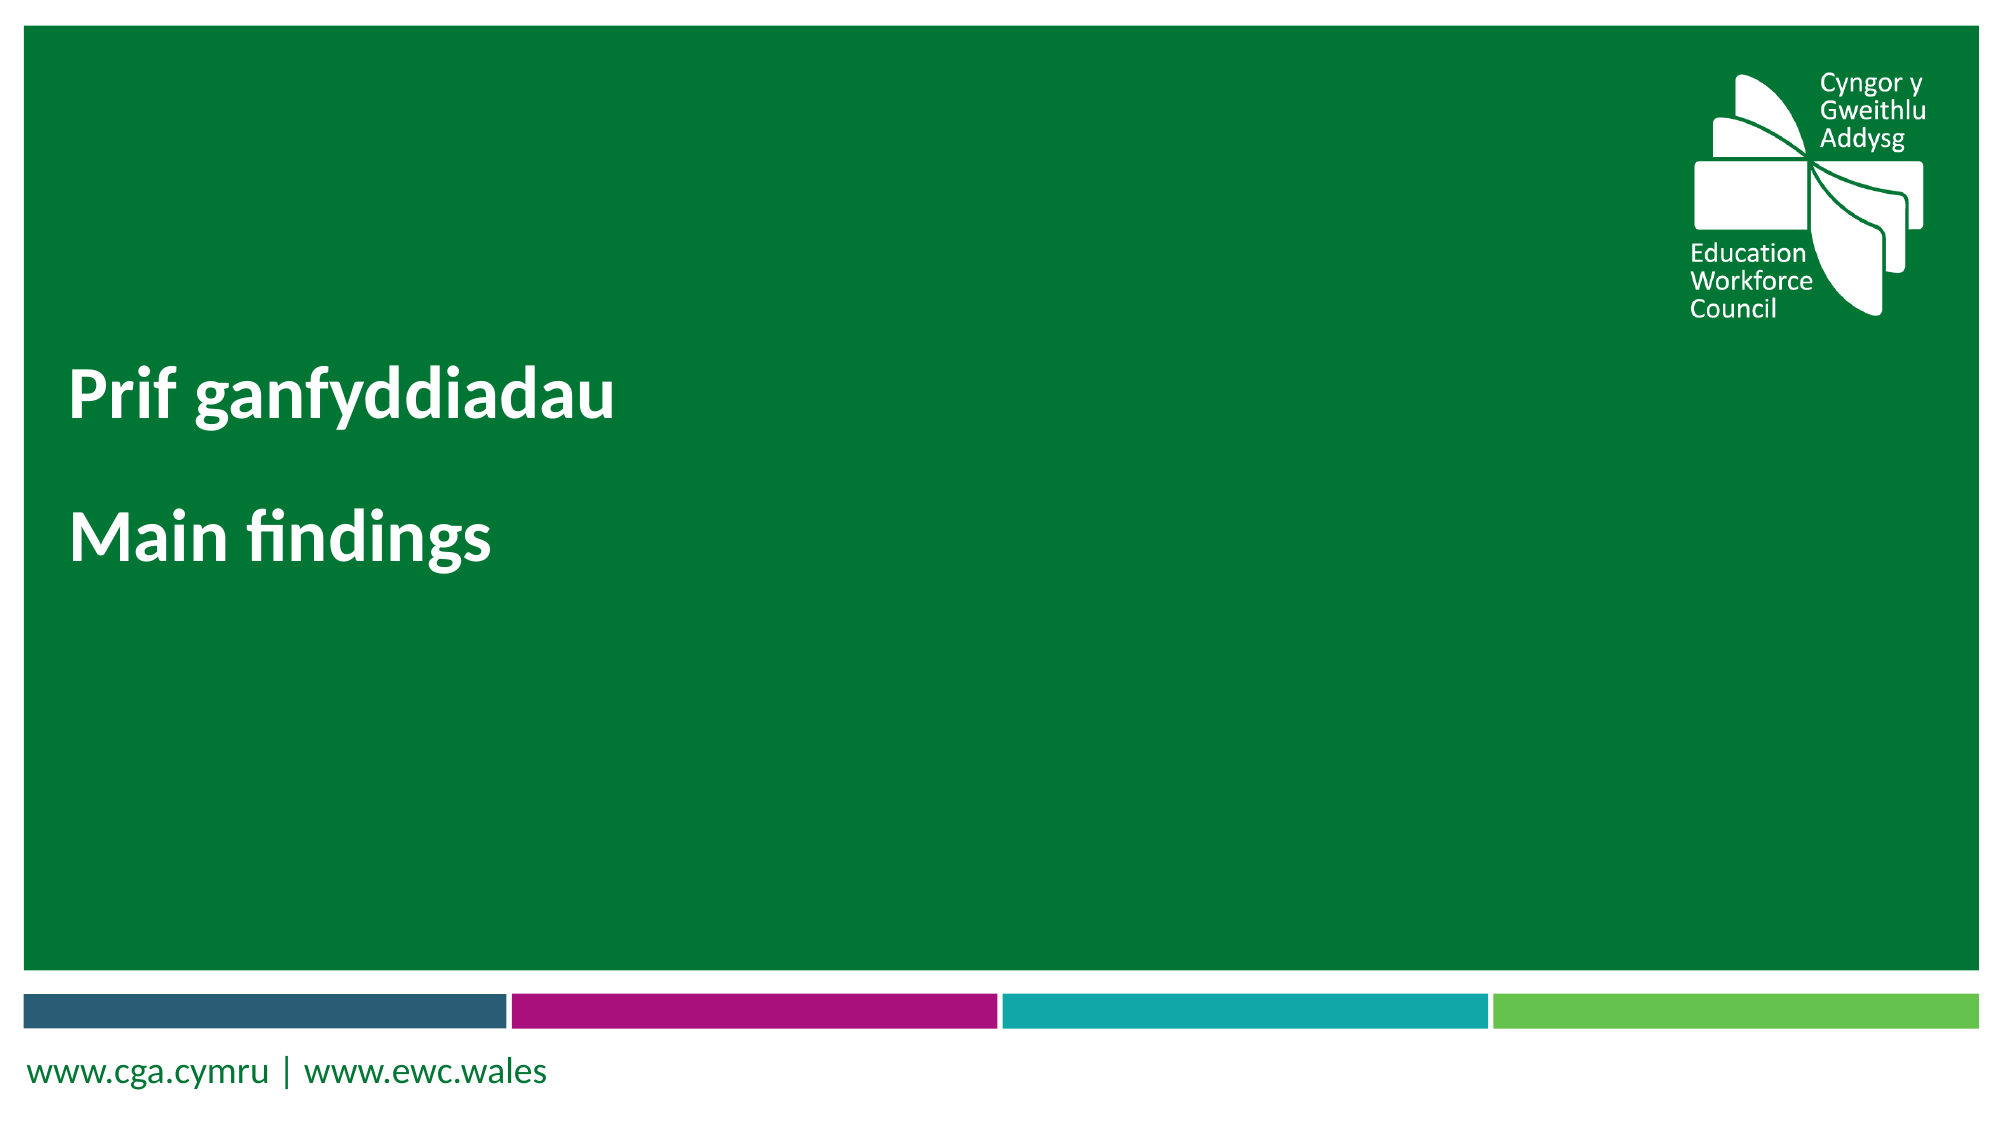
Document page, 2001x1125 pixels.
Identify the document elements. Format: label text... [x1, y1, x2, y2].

list Prif ganfyddiadau [53, 346, 1523, 446]
list Main findings [53, 488, 1523, 589]
picture [1632, 26, 1979, 346]
